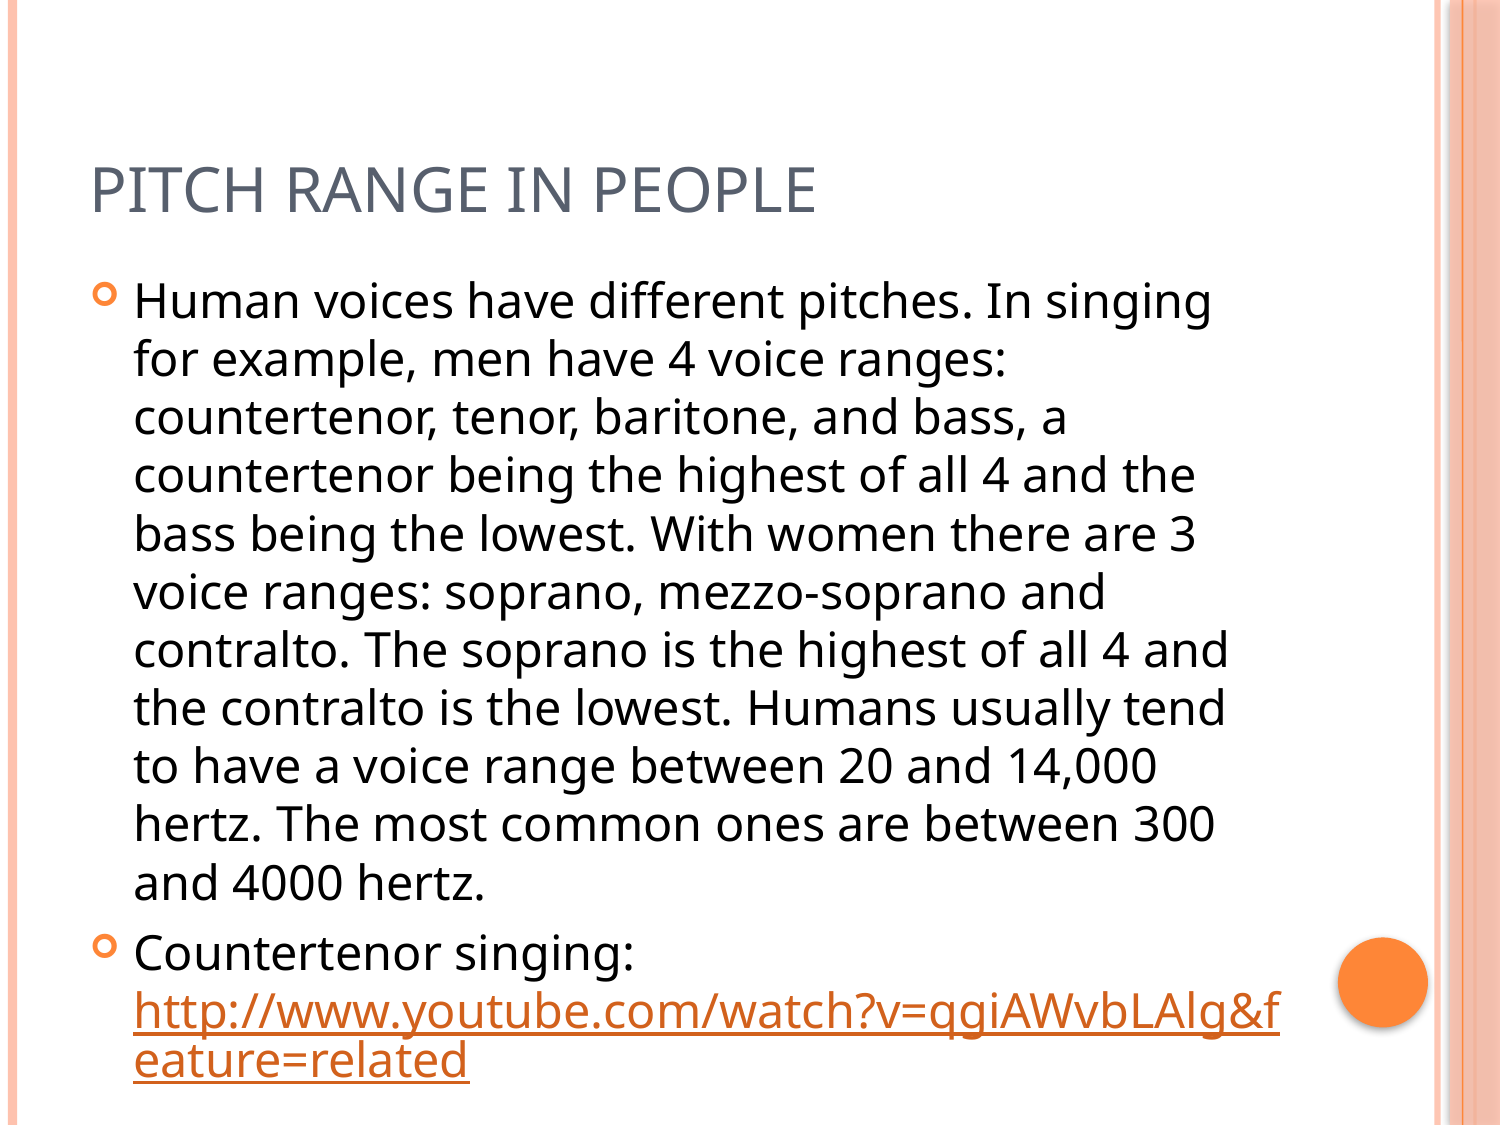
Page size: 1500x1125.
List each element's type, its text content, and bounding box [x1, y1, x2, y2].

title Pitch Range In People [75, 45, 1300, 233]
list Human voices have different pitches. In singing for example, men have 4 voice ranges: countertenor, tenor, baritone, and bass, a countertenor being the highest of all 4 and the bass being the lowest. With women there are 3 voice ranges: soprano, mezzo-soprano and contralto. The soprano is the highest of all 4 and the contralto is the lowest. Humans usually tend to have a voice range between 20 and 14,000 hertz. The most common ones are between 300 and 4000 hertz. Countertenor singing: http://www.youtube.com/watch?v=qgiAWvbLAlg&feature=related [75, 262, 1300, 1062]
